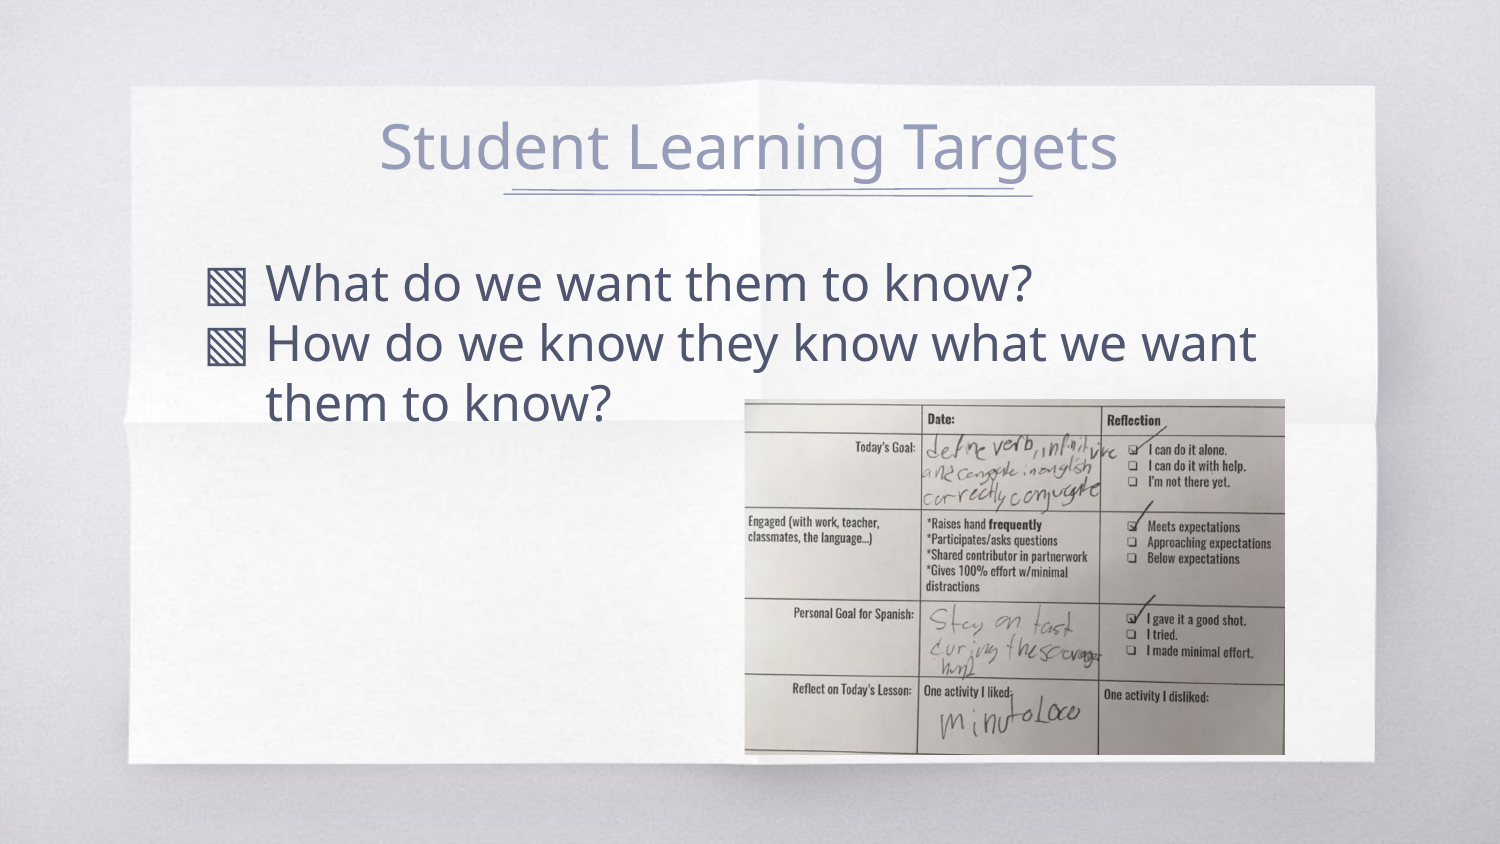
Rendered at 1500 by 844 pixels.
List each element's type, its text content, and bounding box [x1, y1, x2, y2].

picture [0, 0, 1500, 844]
list What do we want them to know? How do we know they know what we want them to know? [175, 236, 1334, 739]
title Student Learning Targets [168, 84, 1332, 197]
